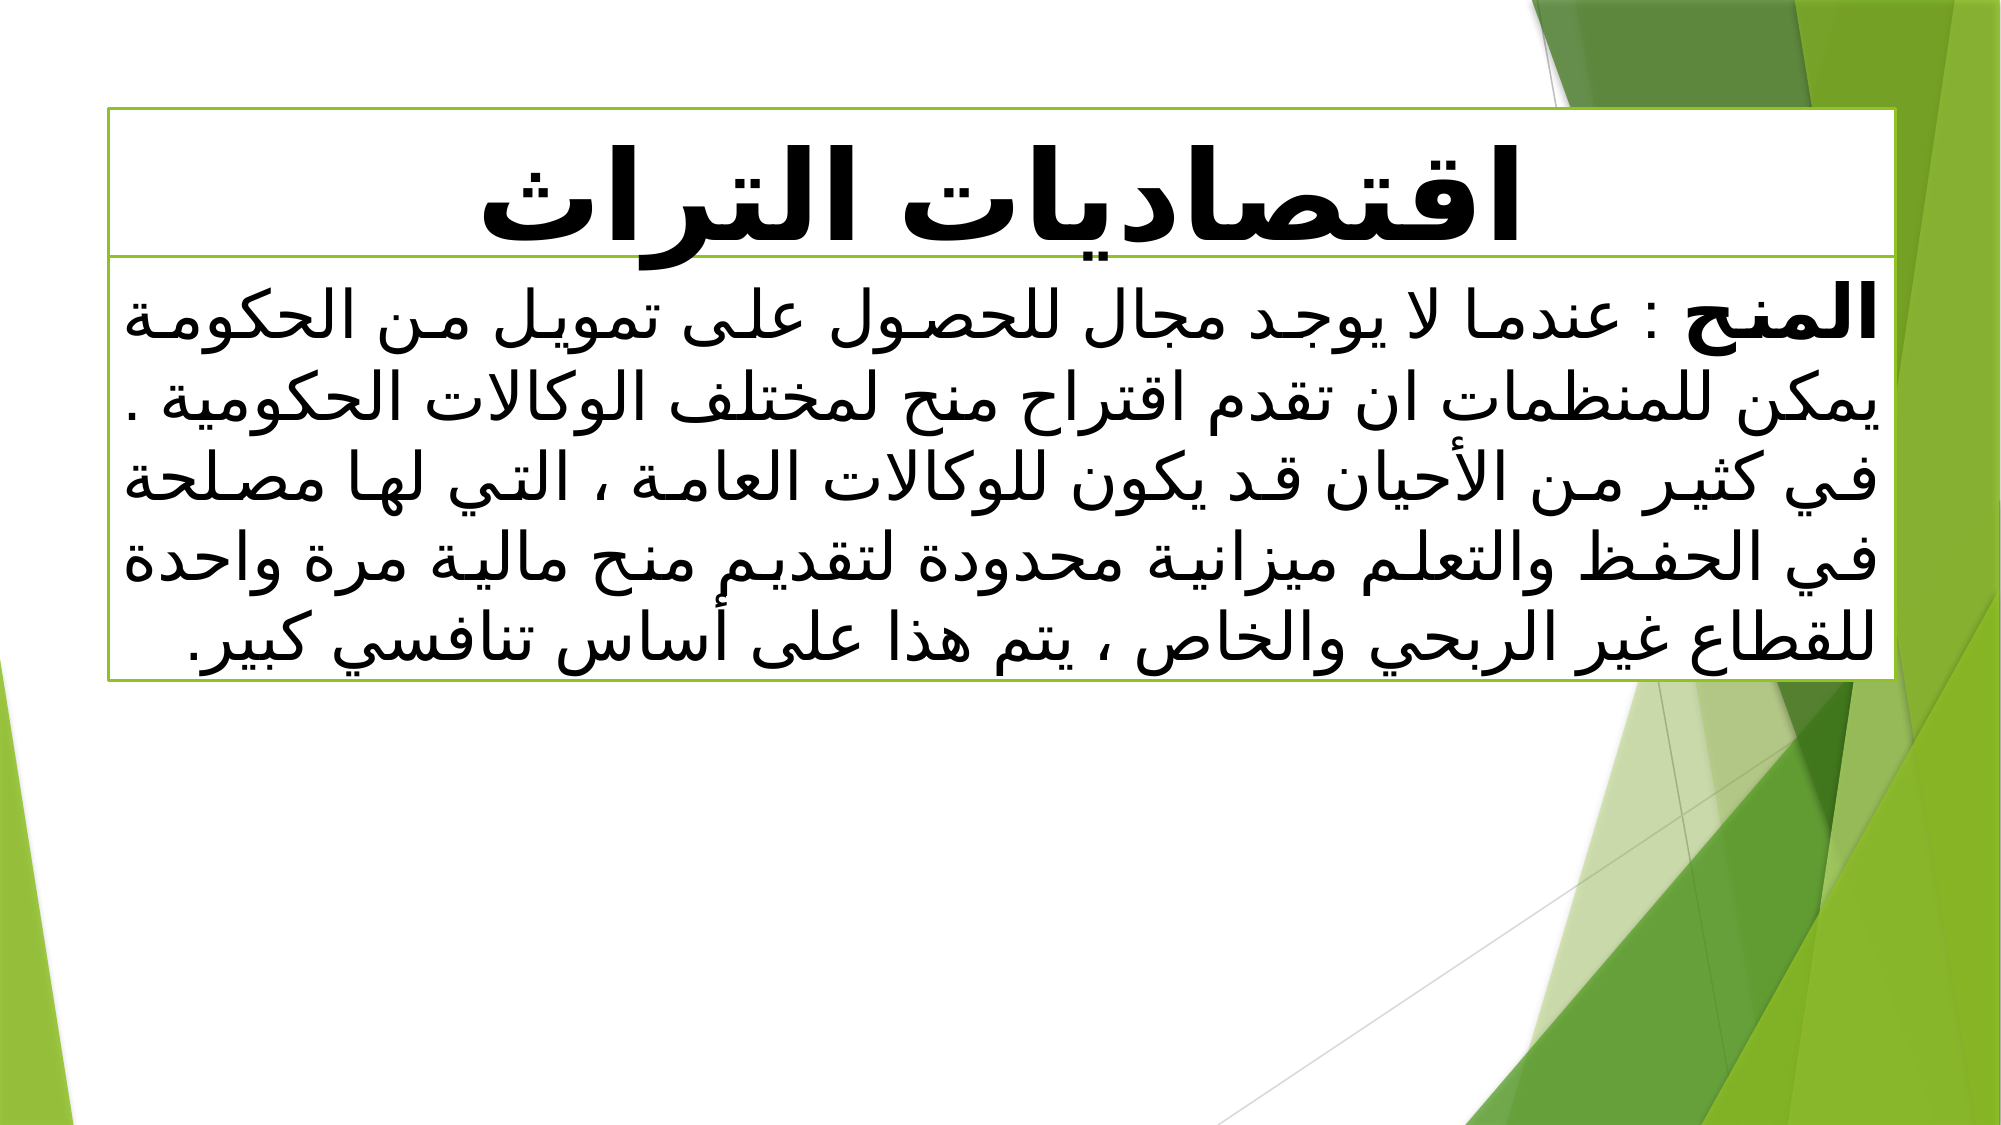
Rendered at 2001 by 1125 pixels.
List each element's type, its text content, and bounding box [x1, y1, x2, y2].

title اقتصاديات التراث [107, 107, 1897, 258]
text_box المنح : عندما لا يوجد مجال للحصول على تمويل من الحكومة يمكن للمنظمات ان تقدم اقتراح منح لمختلف الوكالات الحكومية . في كثير من الأحيان قد يكون للوكالات العامة ، التي لها مصلحة في الحفظ والتعلم ميزانية محدودة لتقديم منح مالية مرة واحدة للقطاع غير الربحي والخاص ، يتم هذا على أساس تنافسي كبير. [107, 258, 1897, 682]
